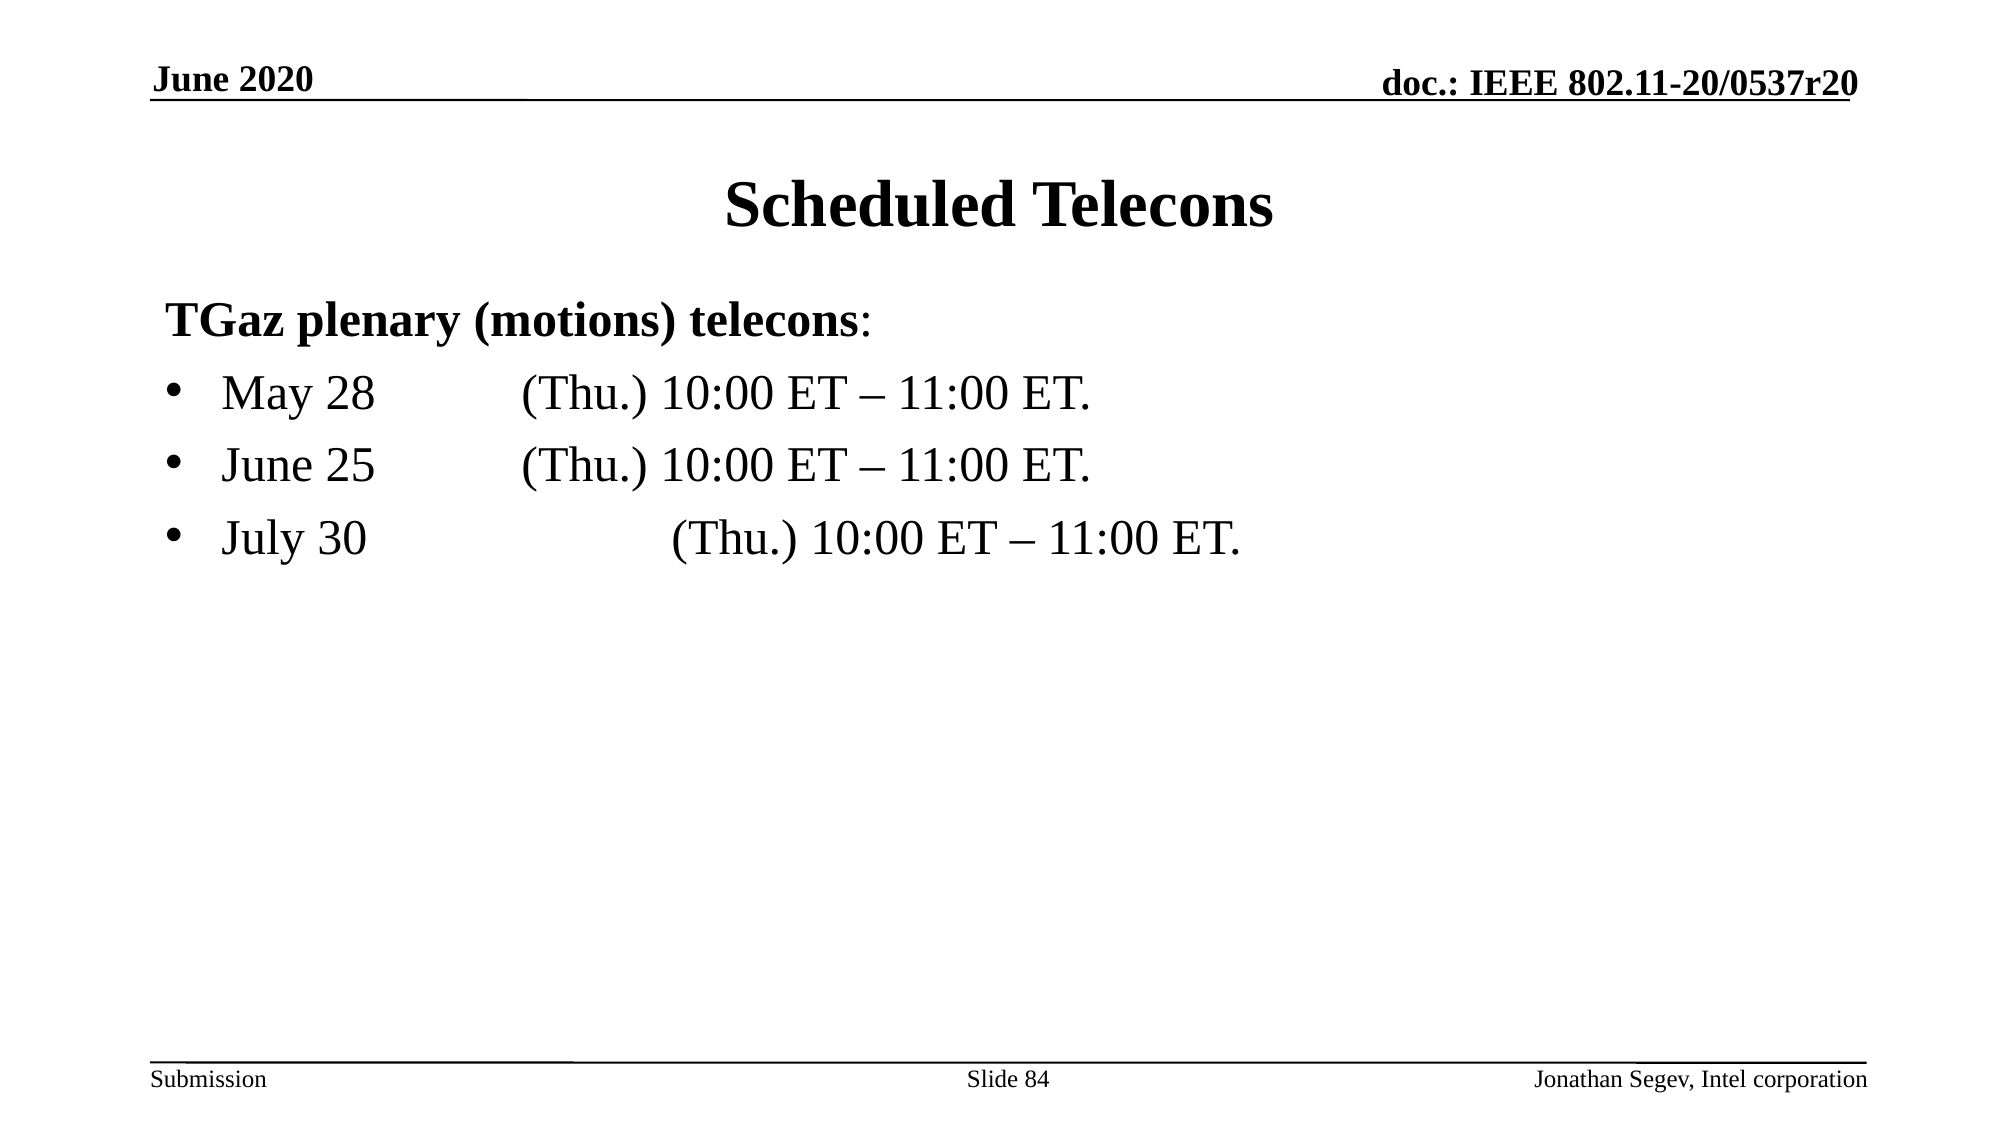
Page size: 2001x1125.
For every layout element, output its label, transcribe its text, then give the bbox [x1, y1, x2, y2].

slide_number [152, 54, 563, 100]
slide_number Slide 84 [950, 1061, 1067, 1123]
footer Jonathan Segev, Intel corporation [1171, 1061, 1869, 1093]
title Scheduled Telecons [149, 112, 1850, 278]
list TGaz plenary (motions) telecons: May 28 (Thu.) 10:00 ET – 11:00 ET. June 25 (Thu.) 10:00 ET – 11:00 ET. July 30 (Thu.) 10:00 ET – 11:00 ET. [149, 278, 1850, 670]
